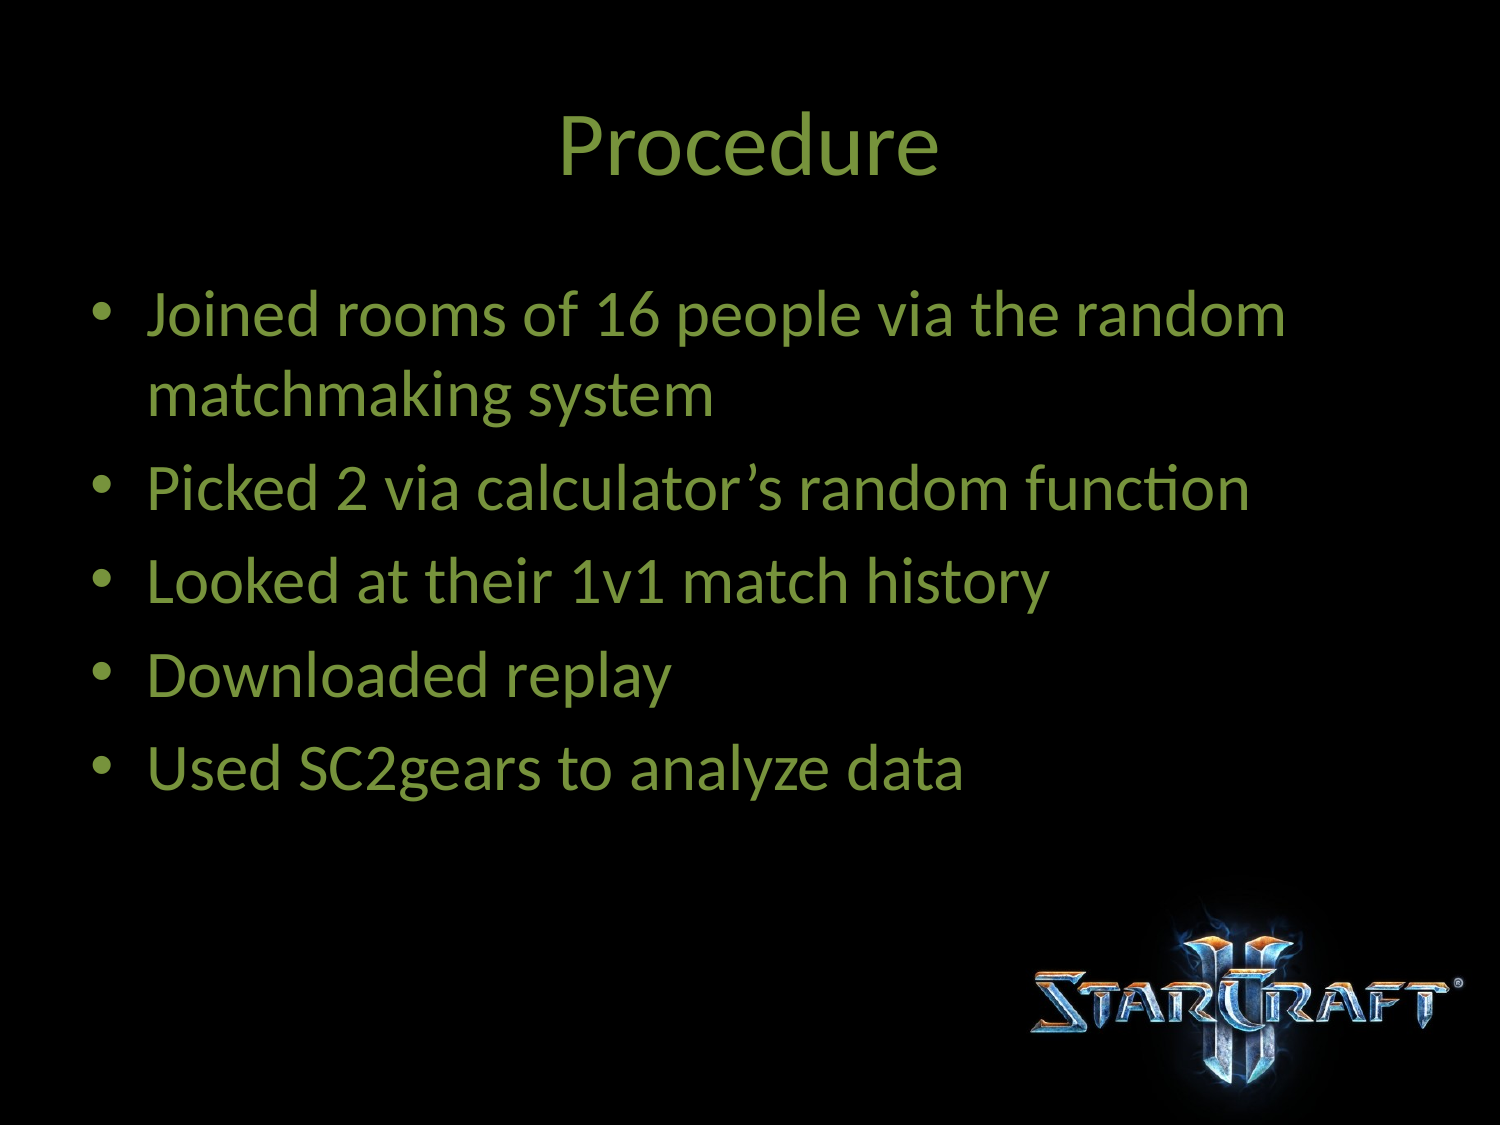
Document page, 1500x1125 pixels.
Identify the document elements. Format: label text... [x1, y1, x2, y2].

picture [999, 863, 1500, 1125]
list Joined rooms of 16 people via the random matchmaking system Picked 2 via calculator’s random function Looked at their 1v1 match history Downloaded replay Used SC2gears to analyze data [74, 262, 1426, 1006]
title Procedure [74, 44, 1426, 233]
